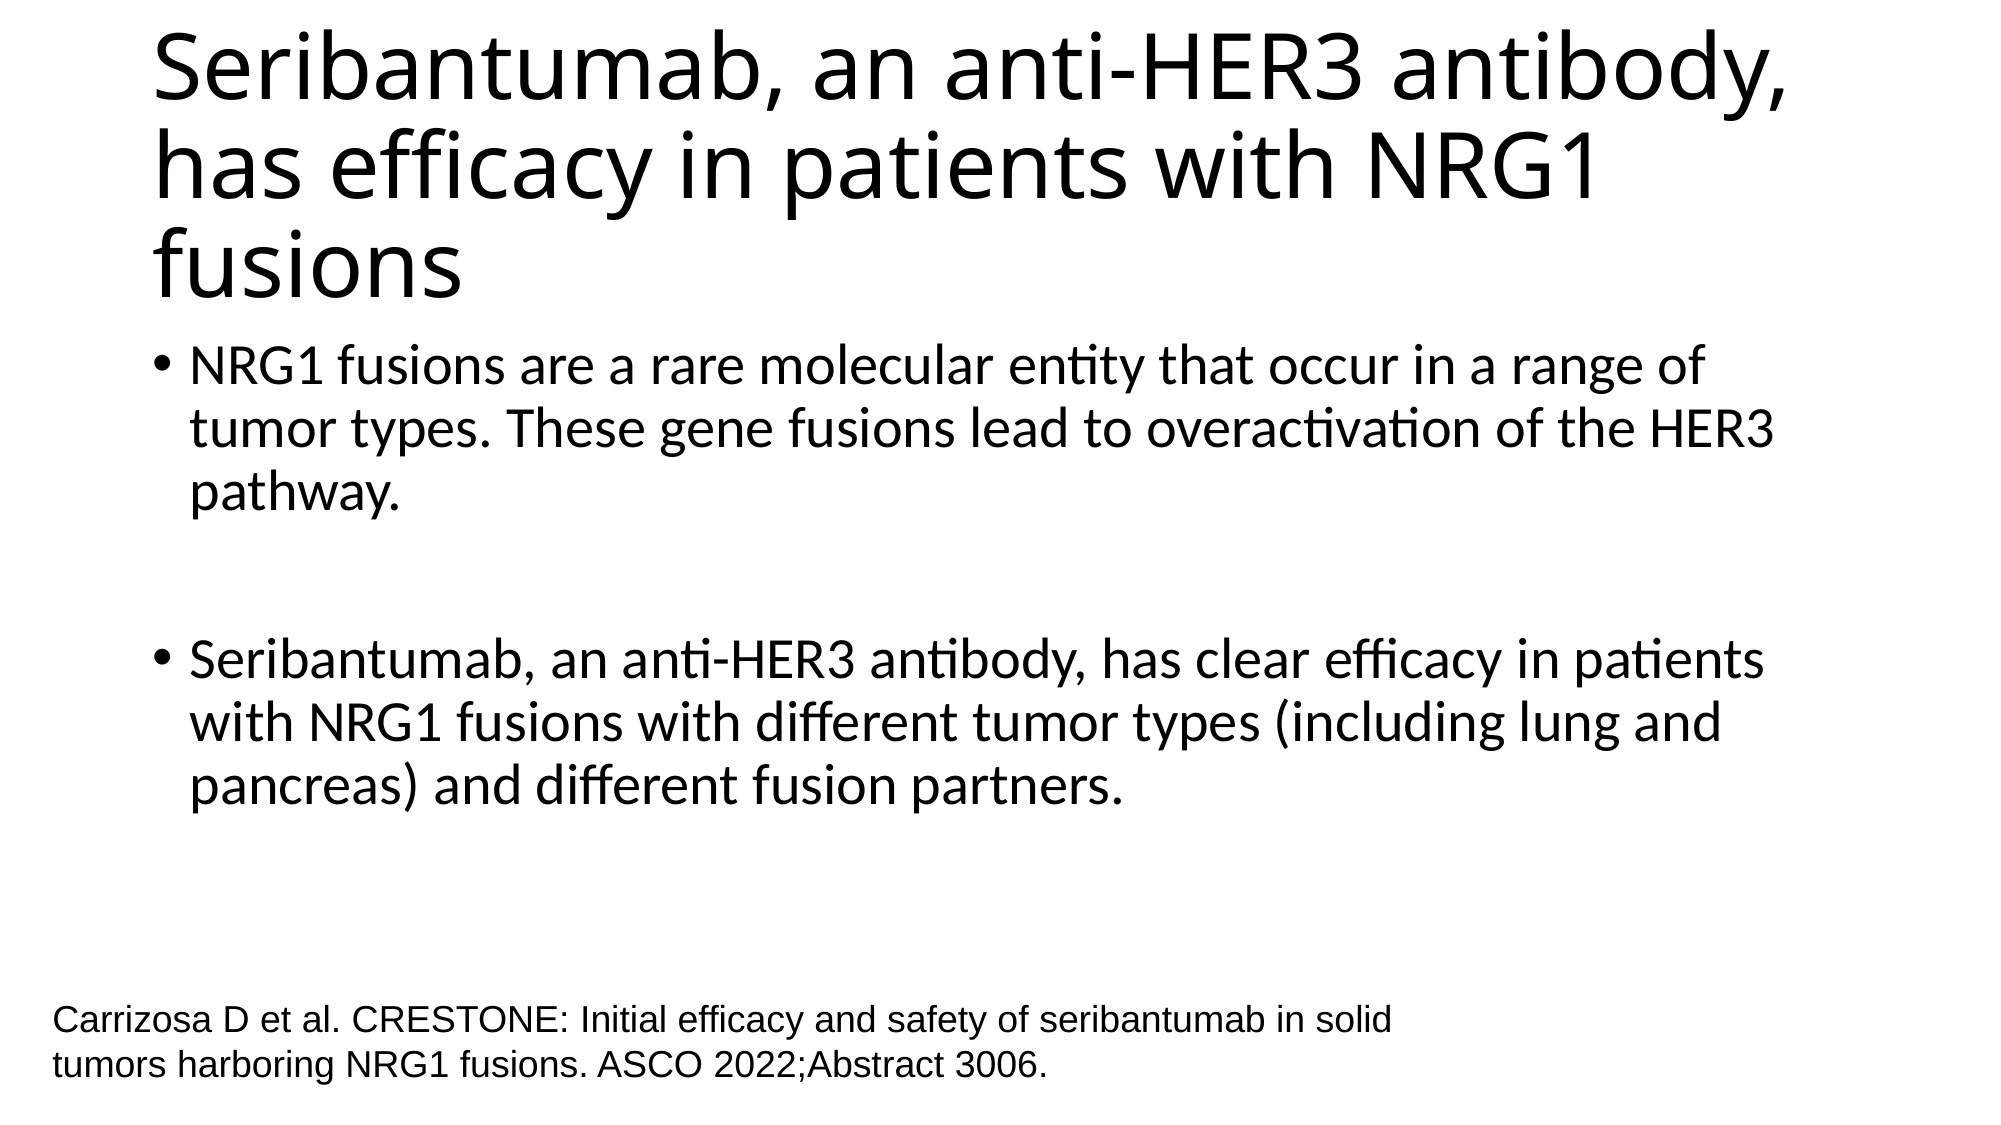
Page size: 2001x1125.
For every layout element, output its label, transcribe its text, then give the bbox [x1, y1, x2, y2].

list NRG1 fusions are a rare molecular entity that occur in a range of tumor types. These gene fusions lead to overactivation of the HER3 pathway. Seribantumab, an anti-HER3 antibody, has clear efficacy in patients with NRG1 fusions with different tumor types (including lung and pancreas) and different fusion partners. [137, 327, 1863, 1041]
title Seribantumab, an anti-HER3 antibody, has efficacy in patients with NRG1 fusions [137, 59, 1863, 278]
text_box Carrizosa D et al. CRESTONE: Initial efficacy and safety of seribantumab in solid tumors harboring NRG1 fusions. ASCO 2022;Abstract 3006. [37, 987, 1488, 1093]
